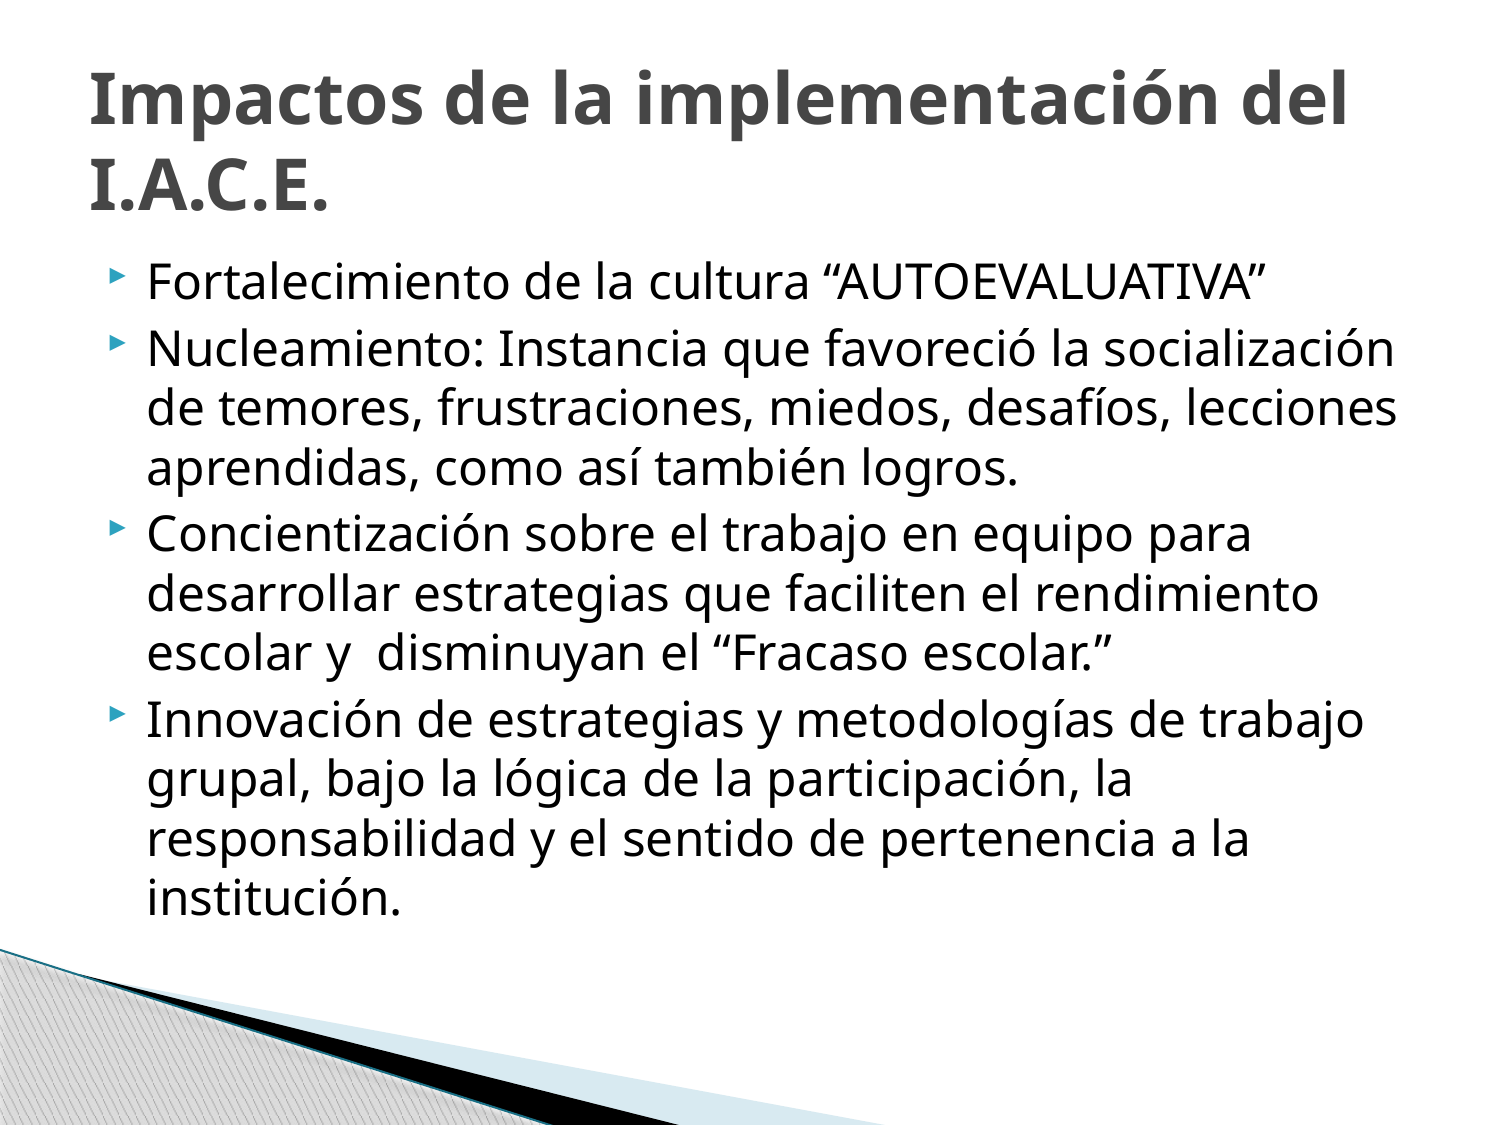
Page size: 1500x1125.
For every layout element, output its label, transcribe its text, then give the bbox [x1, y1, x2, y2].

list Fortalecimiento de la cultura “AUTOEVALUATIVA” Nucleamiento: Instancia que favoreció la socialización de temores, frustraciones, miedos, desafíos, lecciones aprendidas, como así también logros. Concientización sobre el trabajo en equipo para desarrollar estrategias que faciliten el rendimiento escolar y disminuyan el “Fracaso escolar.” Innovación de estrategias y metodologías de trabajo grupal, bajo la lógica de la participación, la responsabilidad y el sentido de pertenencia a la institución. [75, 243, 1425, 986]
title Impactos de la implementación del I.A.C.E. [75, 45, 1425, 233]
